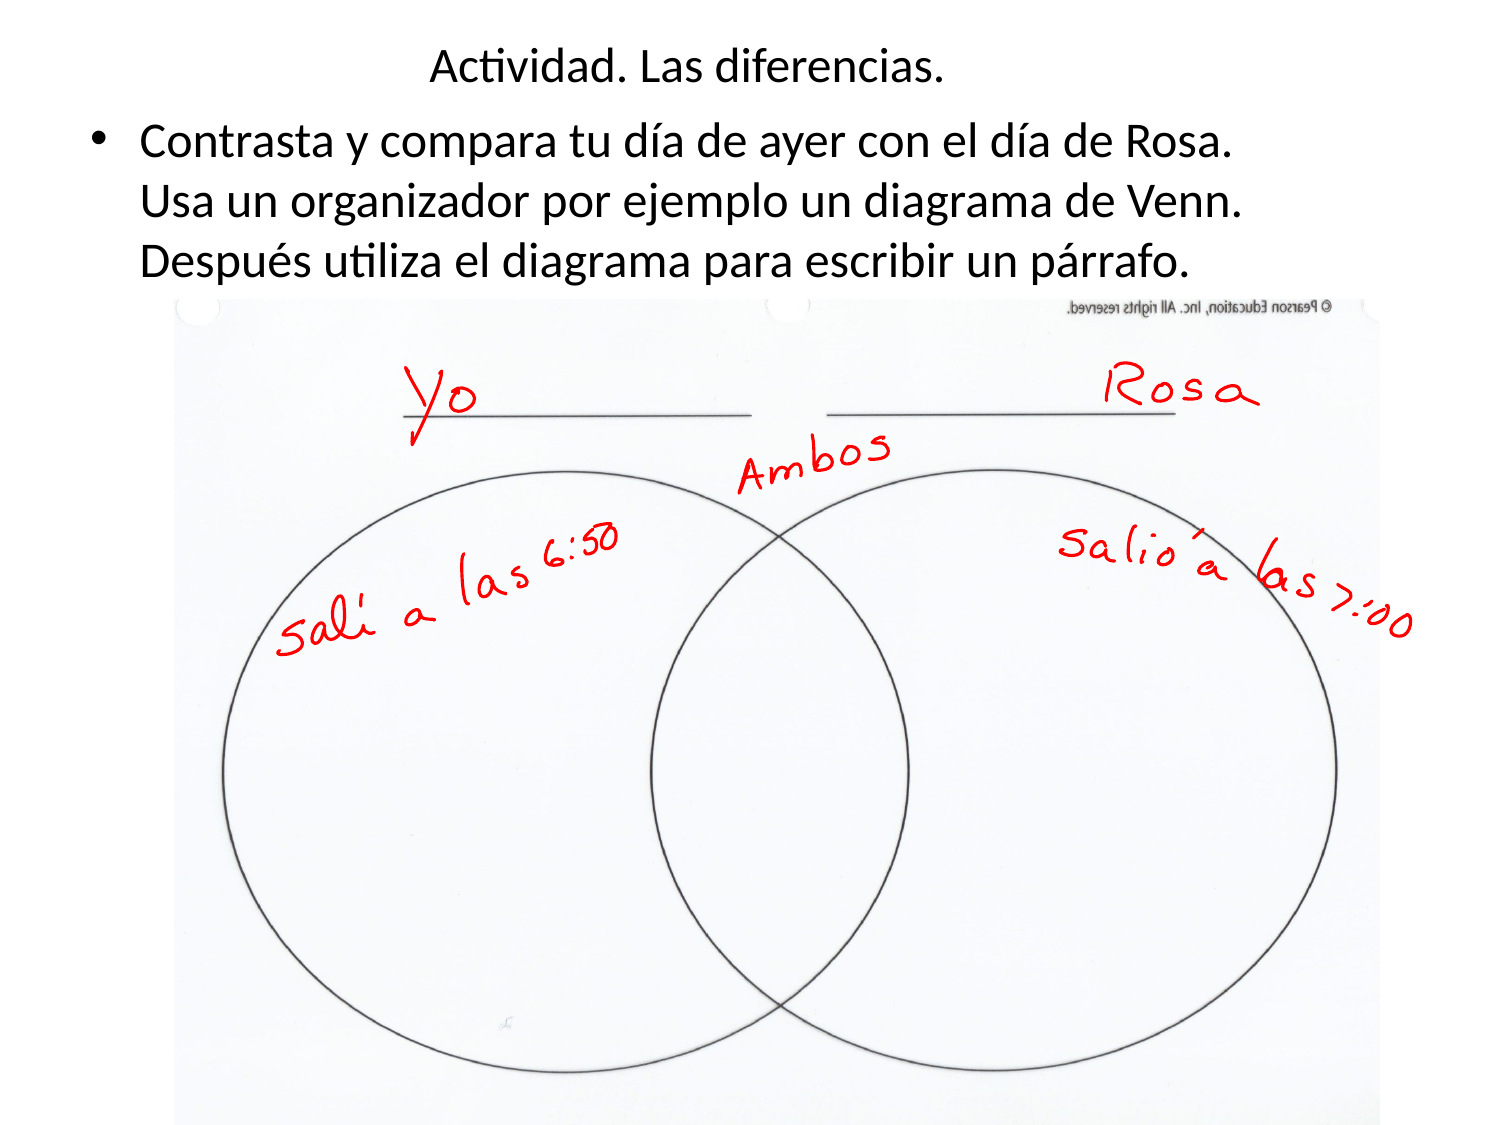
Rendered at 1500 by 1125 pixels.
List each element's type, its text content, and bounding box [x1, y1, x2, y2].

picture [174, 299, 1380, 1125]
title Actividad. Las diferencias. [75, 24, 1300, 99]
picture [1371, 614, 1380, 621]
list Contrasta y compara tu día de ayer con el día de Rosa. Usa un organizador por ejemplo un diagrama de Venn. Después utiliza el diagrama para escribir un párrafo. [75, 99, 1300, 338]
